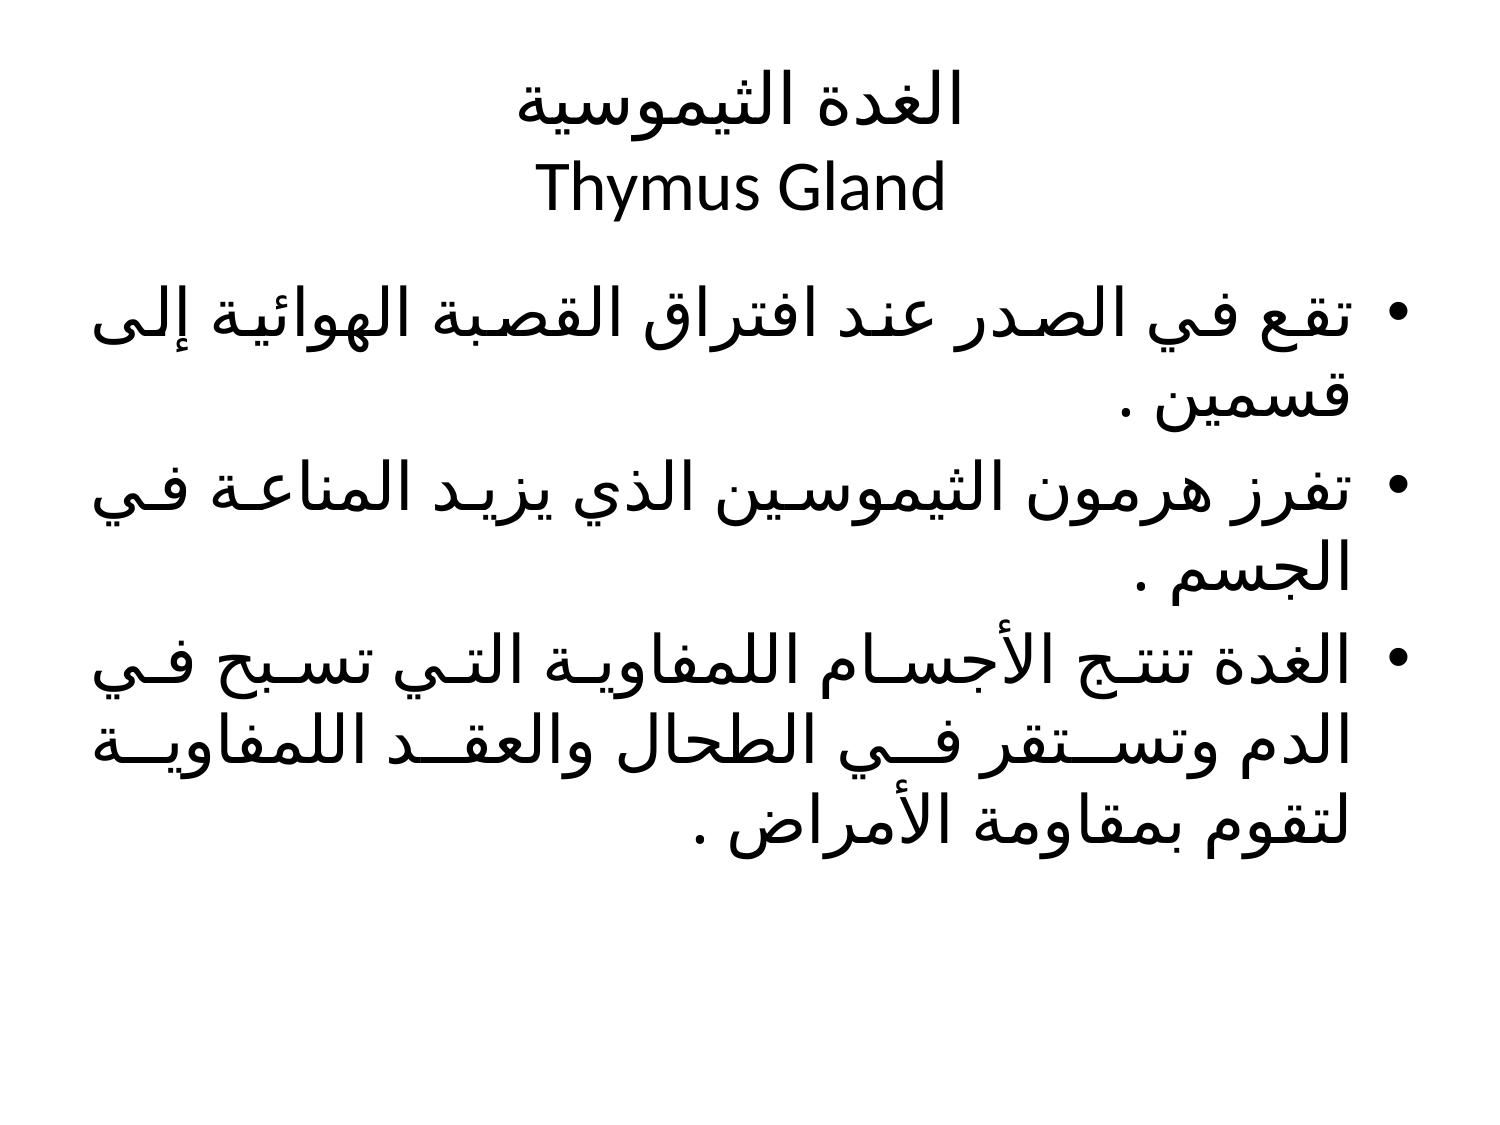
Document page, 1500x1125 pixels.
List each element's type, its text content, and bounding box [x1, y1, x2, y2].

title الغدة الثيموسية Thymus Gland [75, 45, 1425, 233]
list تقع في الصدر عند افتراق القصبة الهوائية إلى قسمين . تفرز هرمون الثيموسين الذي يزيد المناعة في الجسم . الغدة تنتج الأجسام اللمفاوية التي تسبح في الدم وتستقر في الطحال والعقد اللمفاوية لتقوم بمقاومة الأمراض . [75, 262, 1425, 1005]
